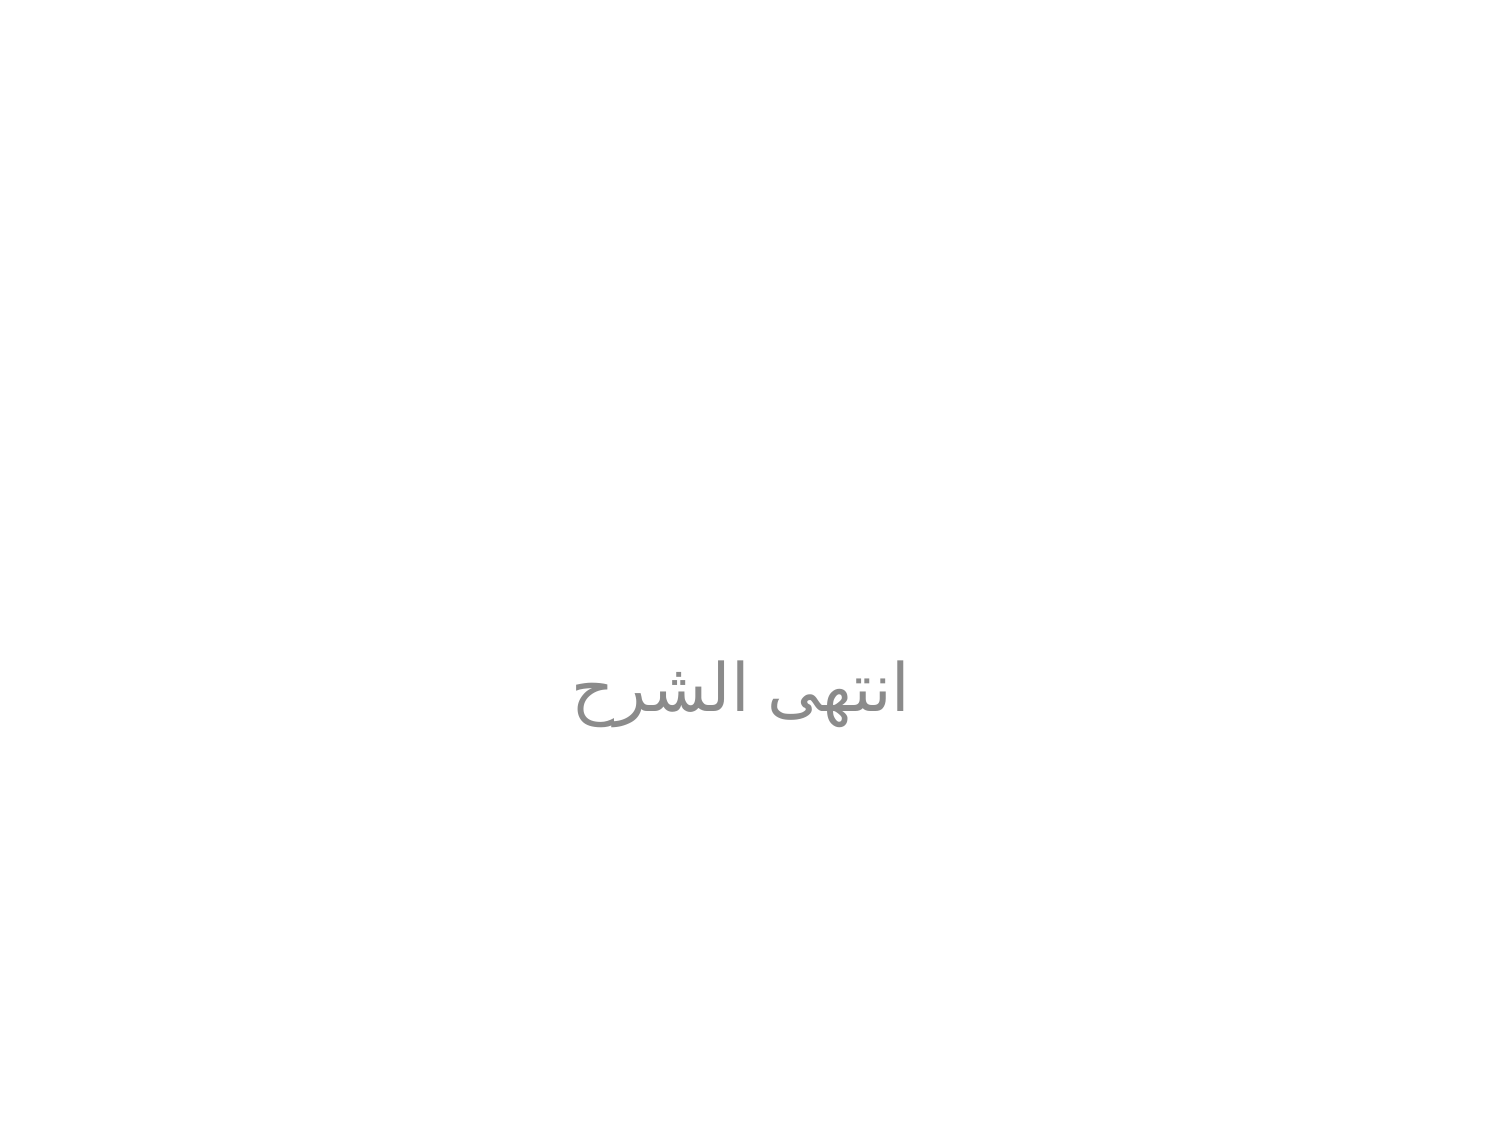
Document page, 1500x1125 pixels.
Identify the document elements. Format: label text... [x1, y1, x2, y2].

subtitle انتهى الشرح [225, 637, 1275, 925]
